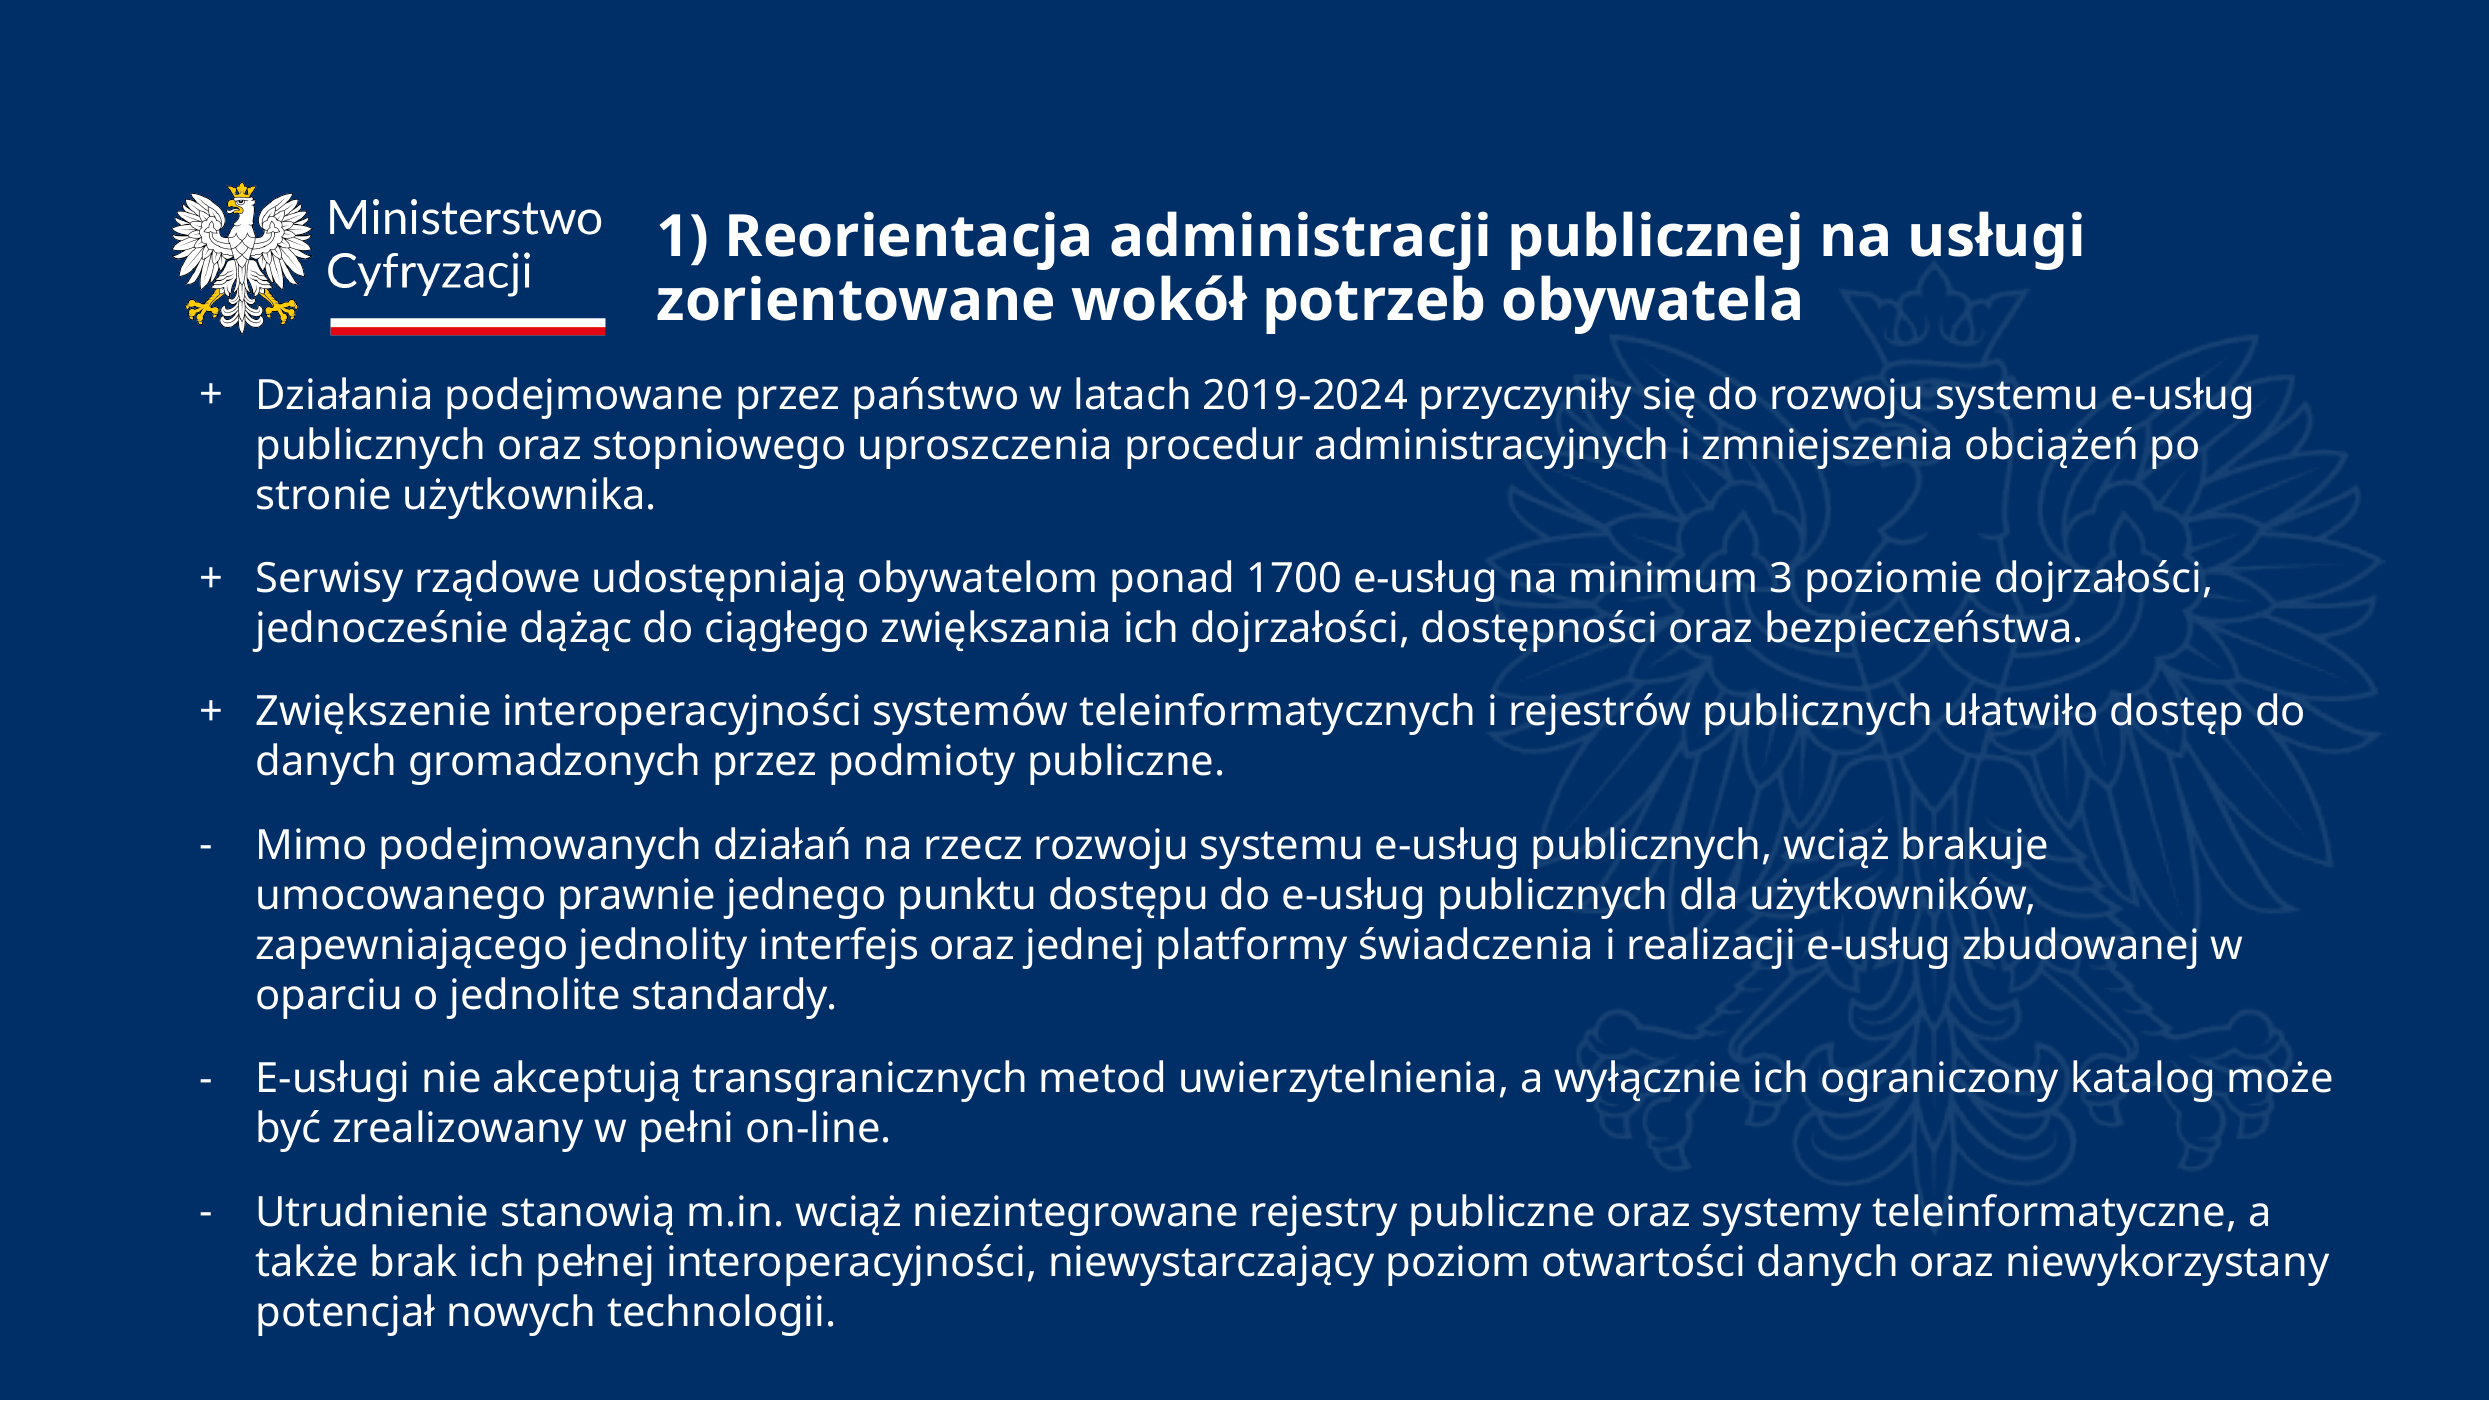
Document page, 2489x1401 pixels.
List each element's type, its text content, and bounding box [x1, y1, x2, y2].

title 1) Reorientacja administracji publicznej na usługi zorientowane wokół potrzeb obywatela [656, 154, 2425, 333]
subtitle Działania podejmowane przez państwo w latach 2019-2024 przyczyniły się do rozwoju systemu e-usług publicznych oraz stopniowego uproszczenia procedur administracyjnych i zmniejszenia obciążeń po stronie użytkownika. Serwisy rządowe udostępniają obywatelom ponad 1700 e-usług na minimum 3 poziomie dojrzałości, jednocześnie dążąc do ciągłego zwiększania ich dojrzałości, dostępności oraz bezpieczeństwa. Zwiększenie interoperacyjności systemów teleinformatycznych i rejestrów publicznych ułatwiło dostęp do danych gromadzonych przez podmioty publiczne. Mimo podejmowanych działań na rzecz rozwoju systemu e-usług publicznych, wciąż brakuje umocowanego prawnie jednego punktu dostępu do e-usług publicznych dla użytkowników, zapewniającego jednolity interfejs oraz jednej platformy świadczenia i realizacji e-usług zbudowanej w oparciu o jednolite standardy. E-usługi nie akceptują transgranicznych metod uwierzytelnienia, a wyłącznie ich ograniczony katalog może być zrealizowany w pełni on-line. Utrudnienie stanowią m.in. wciąż niezintegrowane rejestry publiczne oraz systemy teleinformatyczne, a także brak ich pełnej interoperacyjności, niewystarczający poziom otwartości danych oraz niewykorzystany potencjał nowych technologii. [199, 367, 2343, 1267]
picture [1484, 333, 2386, 1240]
picture [135, 145, 641, 371]
